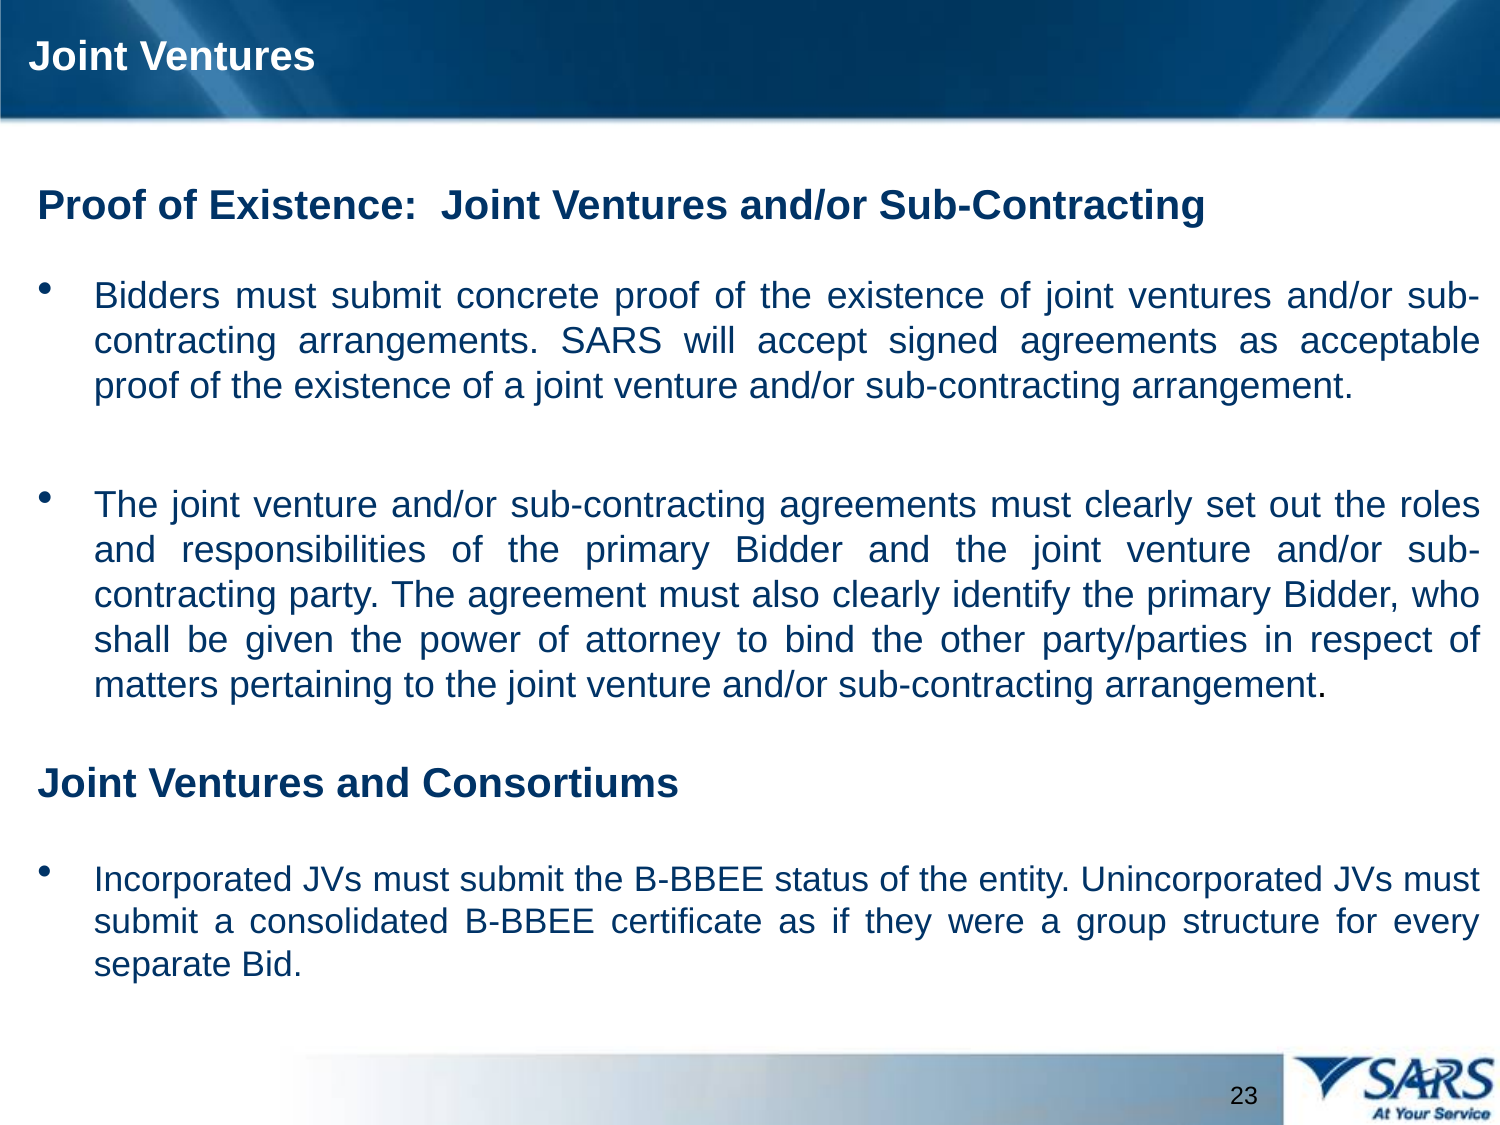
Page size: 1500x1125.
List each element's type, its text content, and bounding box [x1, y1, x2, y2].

list Proof of Existence: Joint Ventures and/or Sub-Contracting Bidders must submit concrete proof of the existence of joint ventures and/or sub-contracting arrangements. SARS will accept signed agreements as acceptable proof of the existence of a joint venture and/or sub-contracting arrangement. The joint venture and/or sub-contracting agreements must clearly set out the roles and responsibilities of the primary Bidder and the joint venture and/or sub-contracting party. The agreement must also clearly identify the primary Bidder, who shall be given the power of attorney to bind the other party/parties in respect of matters pertaining to the joint venture and/or sub-contracting arrangement. Joint Ventures and Consortiums Incorporated JVs must submit the B-BBEE status of the entity. Unincorporated JVs must submit a consolidated B-BBEE certificate as if they were a group structure for every separate Bid. [37, 178, 1482, 1017]
title Joint Ventures [28, 36, 1481, 80]
picture [0, 0, 1500, 1125]
text_box 23 [1215, 1072, 1320, 1121]
